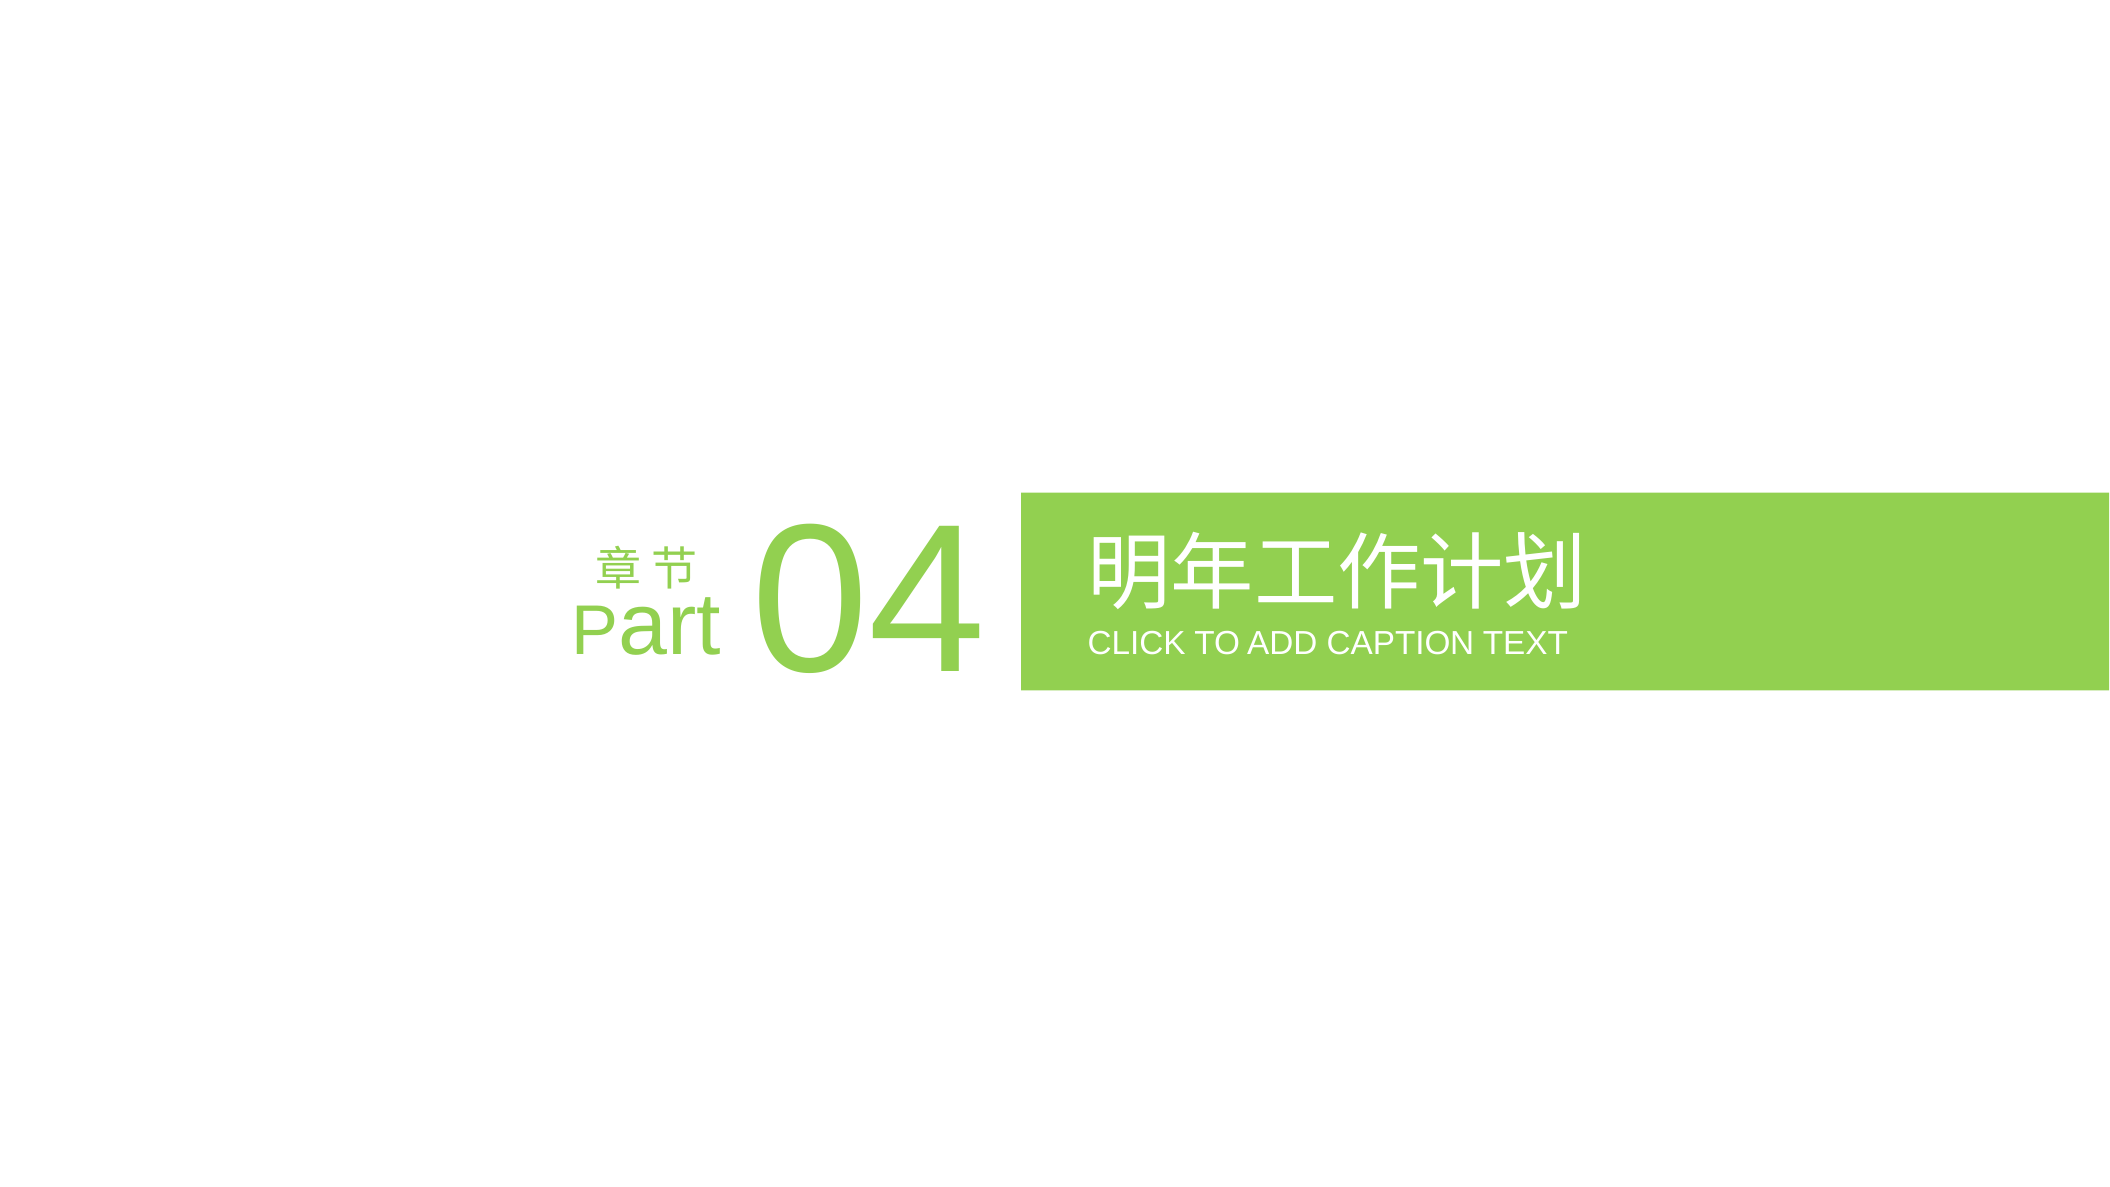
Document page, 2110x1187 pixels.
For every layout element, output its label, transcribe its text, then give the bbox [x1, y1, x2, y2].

text_box [1021, 492, 2110, 691]
text_box CLICK TO ADD CAPTION TEXT [1087, 625, 1787, 662]
text_box 04 [751, 460, 986, 714]
text_box Part [571, 566, 722, 673]
text_box 章 节 [595, 539, 698, 595]
text_box 明年工作计划 [1087, 530, 1787, 621]
